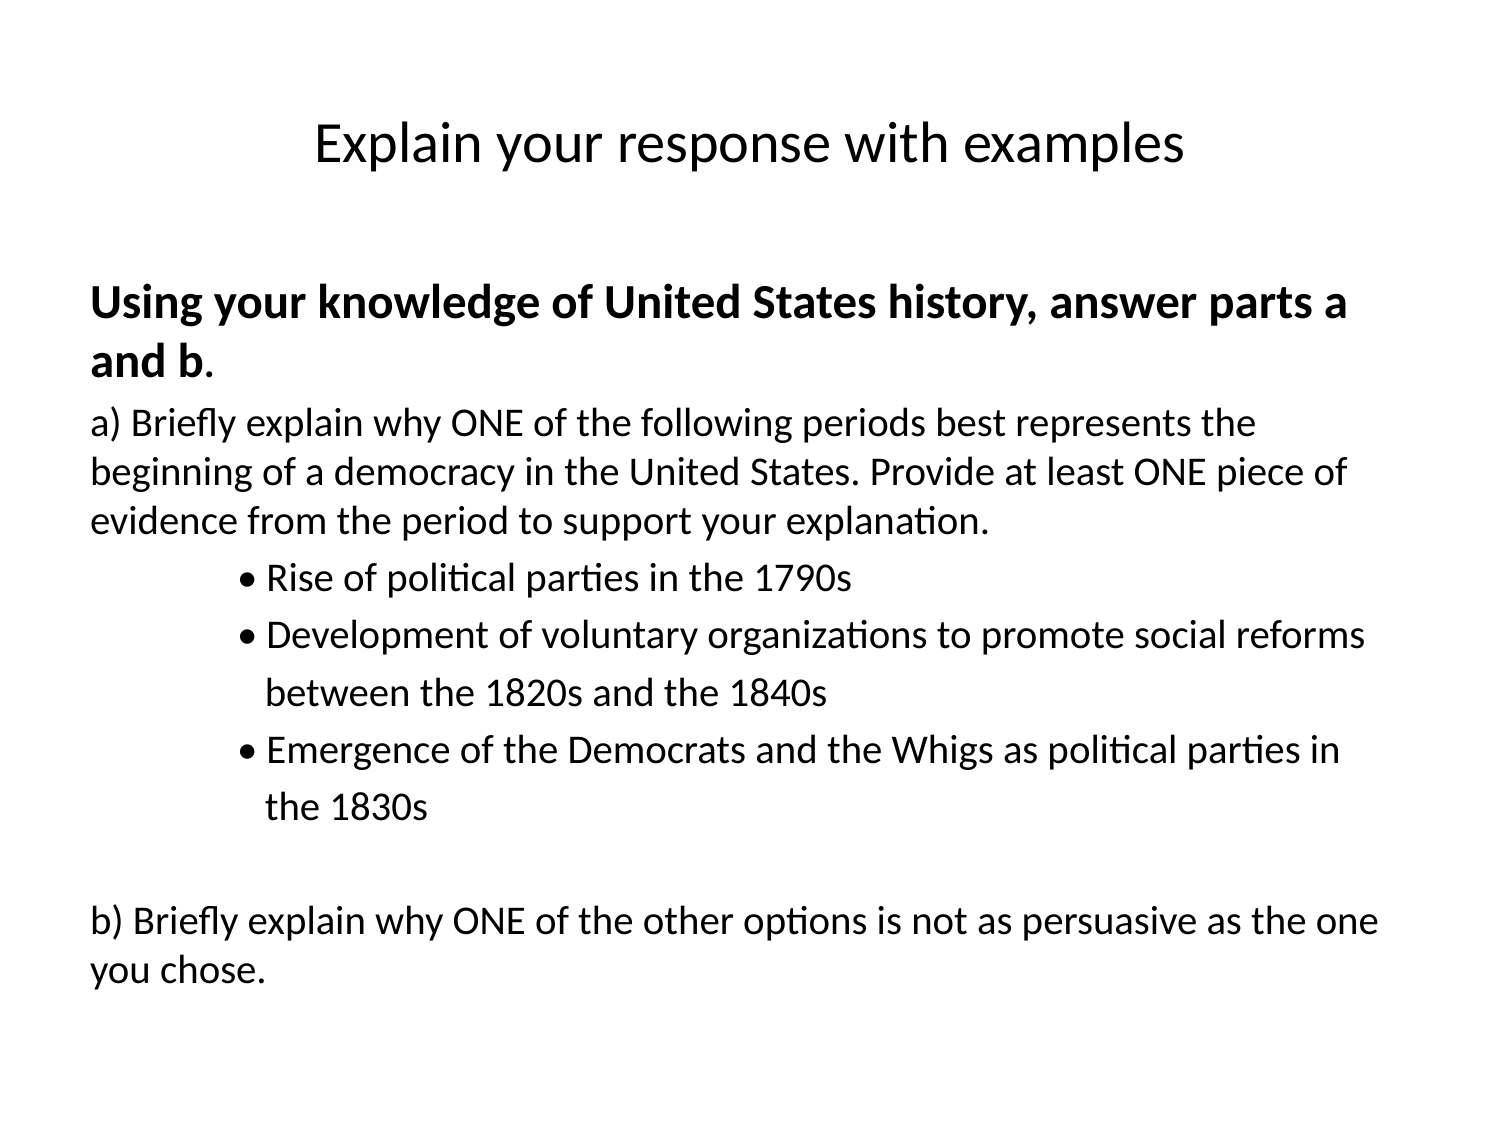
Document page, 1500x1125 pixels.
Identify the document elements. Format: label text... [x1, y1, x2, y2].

list Using your knowledge of United States history, answer parts a and b. a) Briefly explain why ONE of the following periods best represents the beginning of a democracy in the United States. Provide at least ONE piece of evidence from the period to support your explanation. • Rise of political parties in the 1790s • Development of voluntary organizations to promote social reforms between the 1820s and the 1840s • Emergence of the Democrats and the Whigs as political parties in the 1830s b) Briefly explain why ONE of the other options is not as persuasive as the one you chose. [75, 262, 1425, 1005]
title Explain your response with examples [75, 45, 1425, 233]
